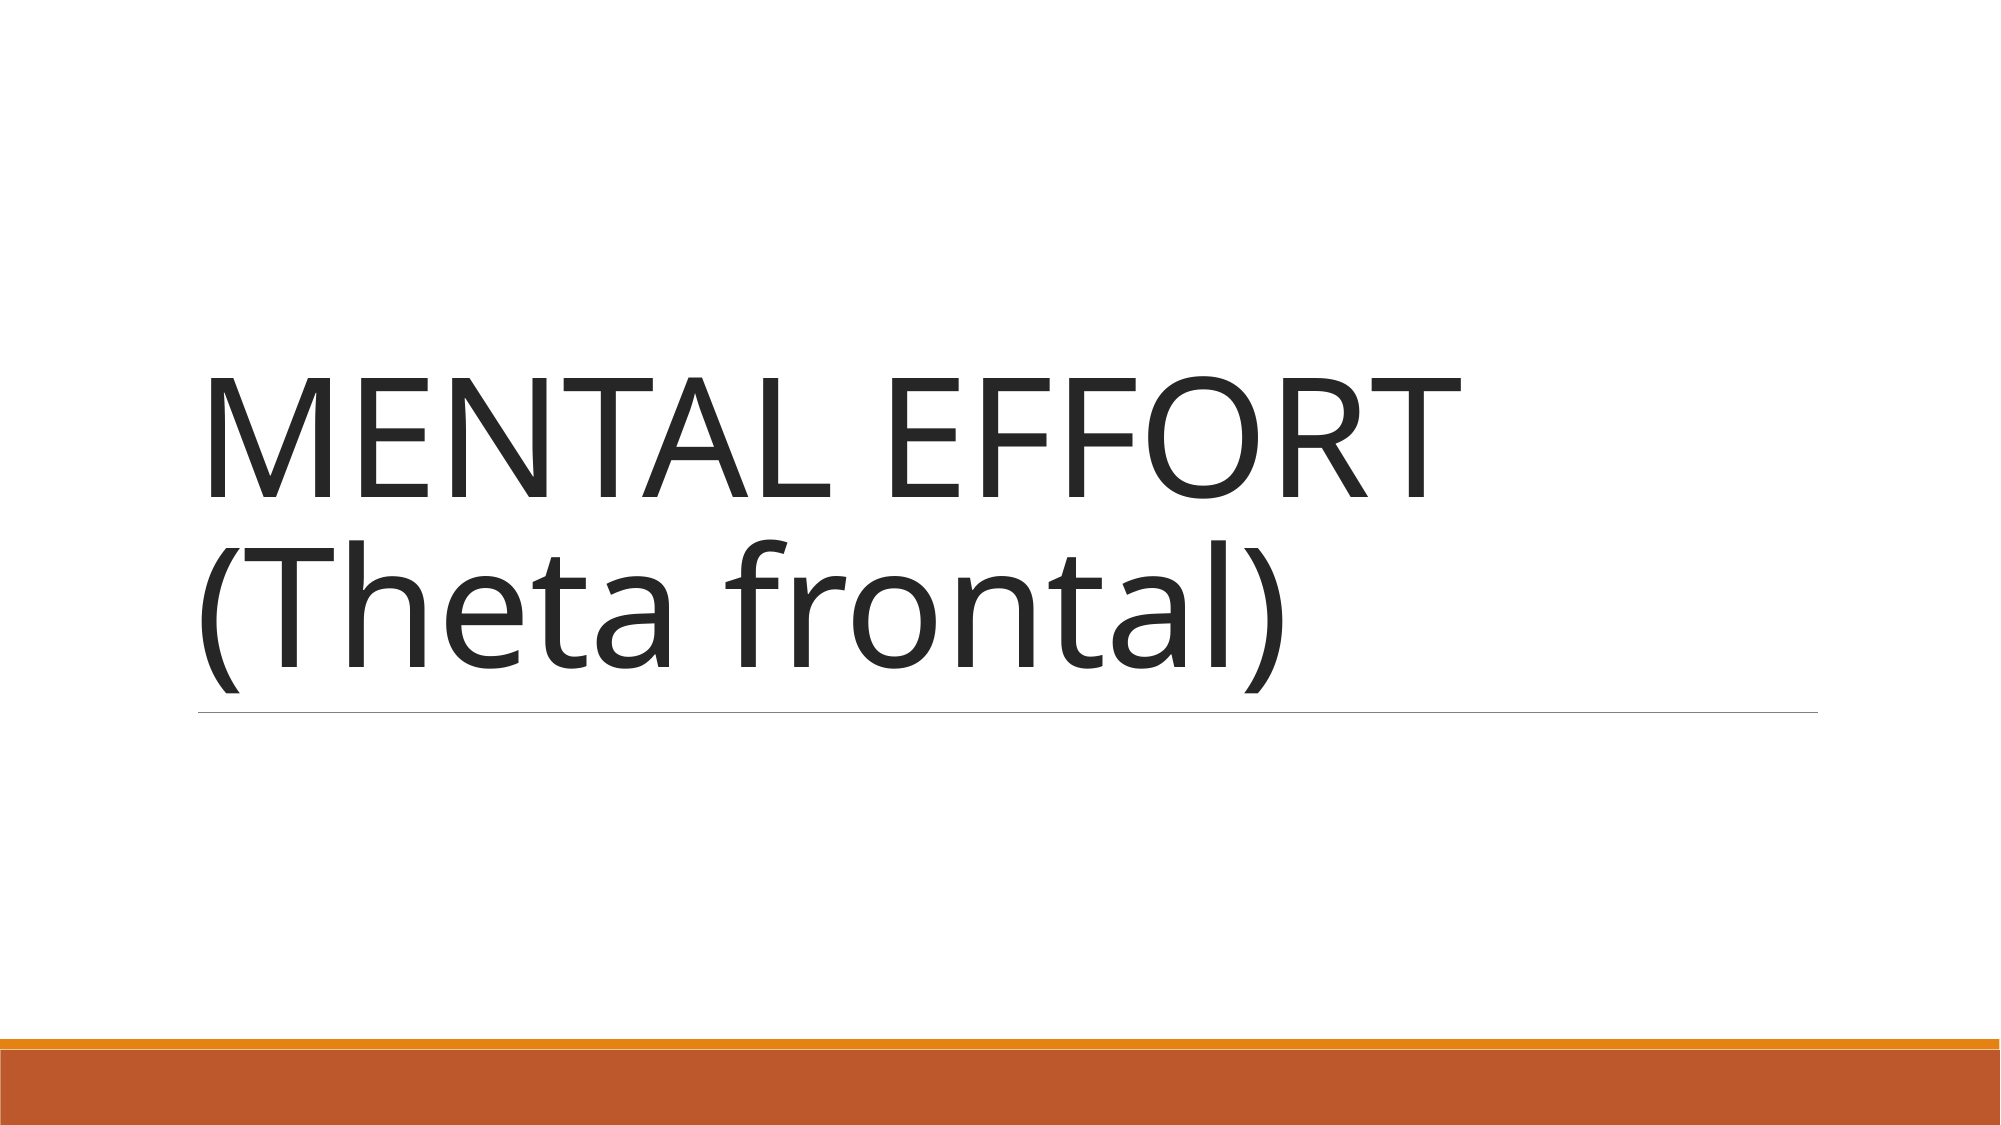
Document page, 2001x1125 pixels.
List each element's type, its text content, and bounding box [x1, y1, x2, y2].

title MENTAL EFFORT (Theta frontal) [180, 124, 1830, 710]
